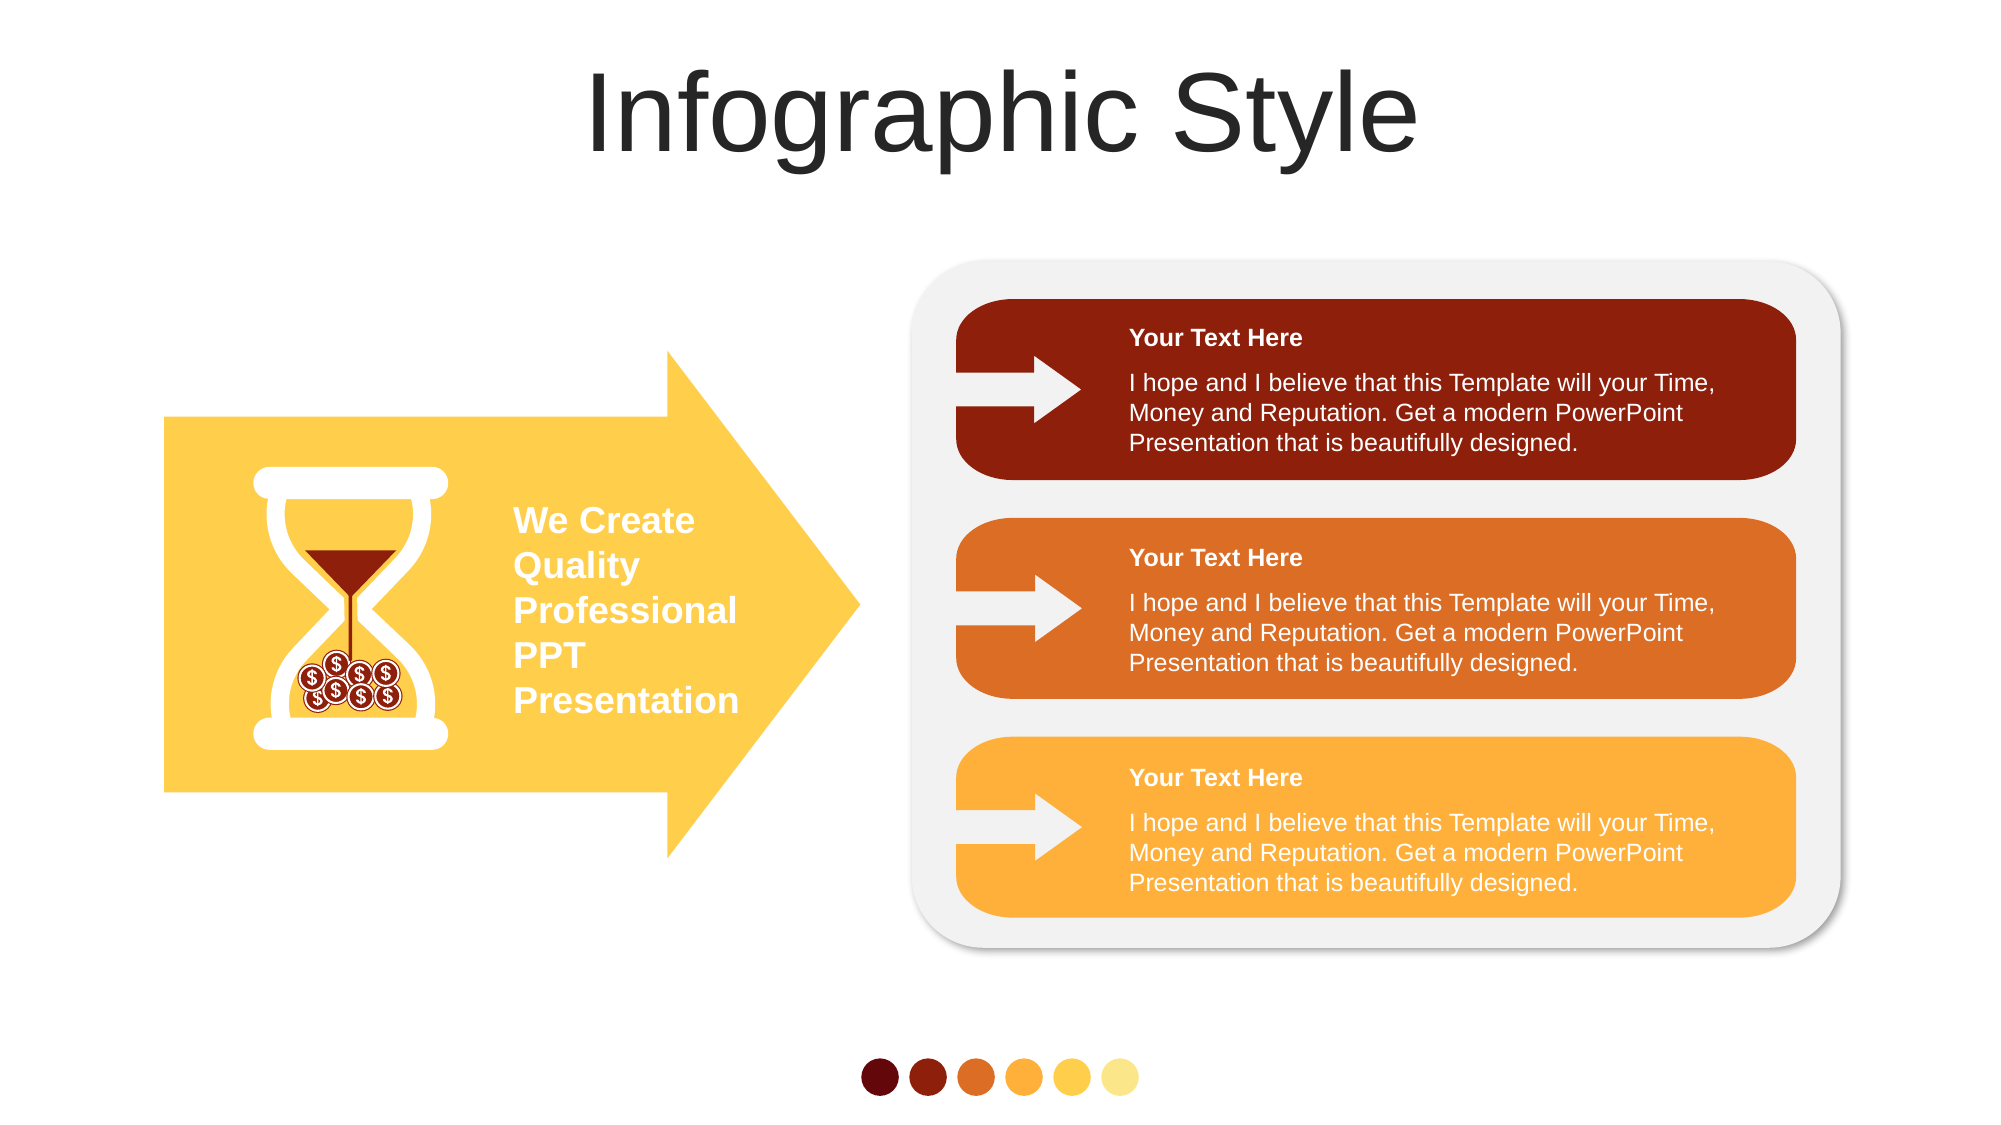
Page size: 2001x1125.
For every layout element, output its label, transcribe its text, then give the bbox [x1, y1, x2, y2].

list Infographic Style [53, 55, 1952, 175]
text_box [1114, 753, 1749, 906]
text_box We Create Quality Professional PPT Presentation [513, 495, 760, 721]
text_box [1114, 533, 1749, 686]
text_box [955, 298, 1798, 482]
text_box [1114, 313, 1749, 466]
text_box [189, 445, 513, 772]
text_box [910, 260, 1842, 949]
text_box [955, 735, 1798, 919]
text_box [955, 516, 1798, 700]
text_box [163, 347, 862, 862]
